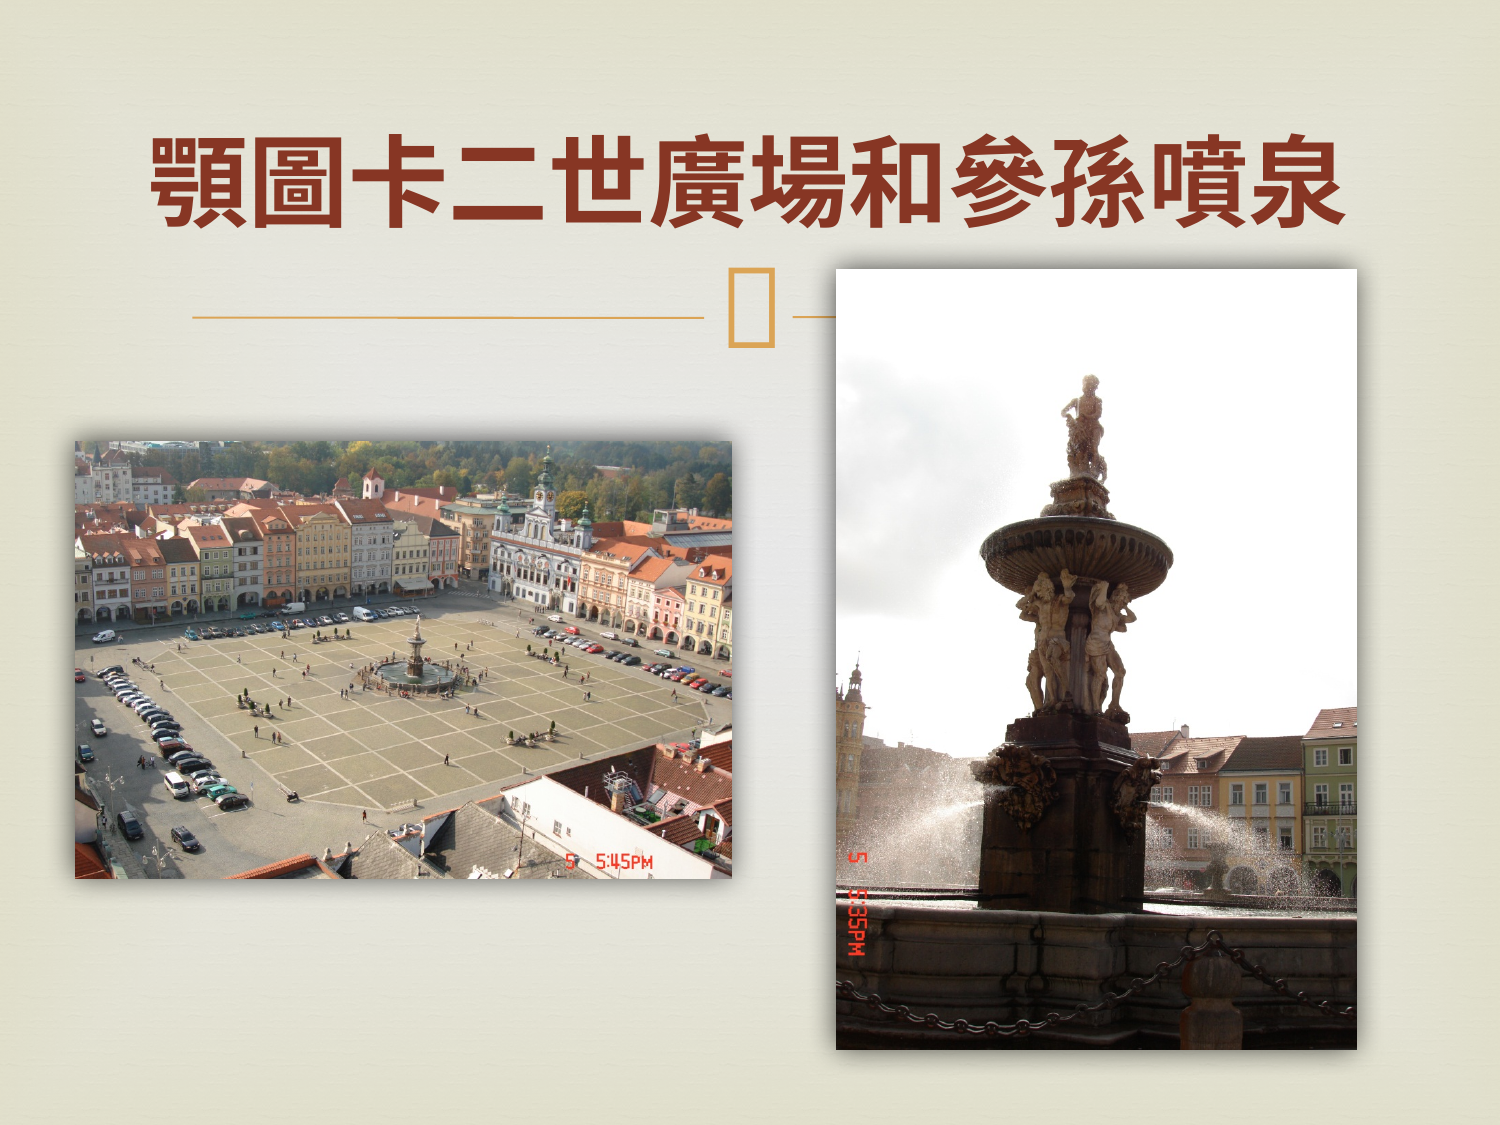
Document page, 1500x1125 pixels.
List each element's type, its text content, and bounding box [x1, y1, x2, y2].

picture [74, 440, 732, 880]
picture [836, 269, 1358, 1051]
title 顎圖卡二世廣場和參孫噴泉 [112, 93, 1386, 267]
